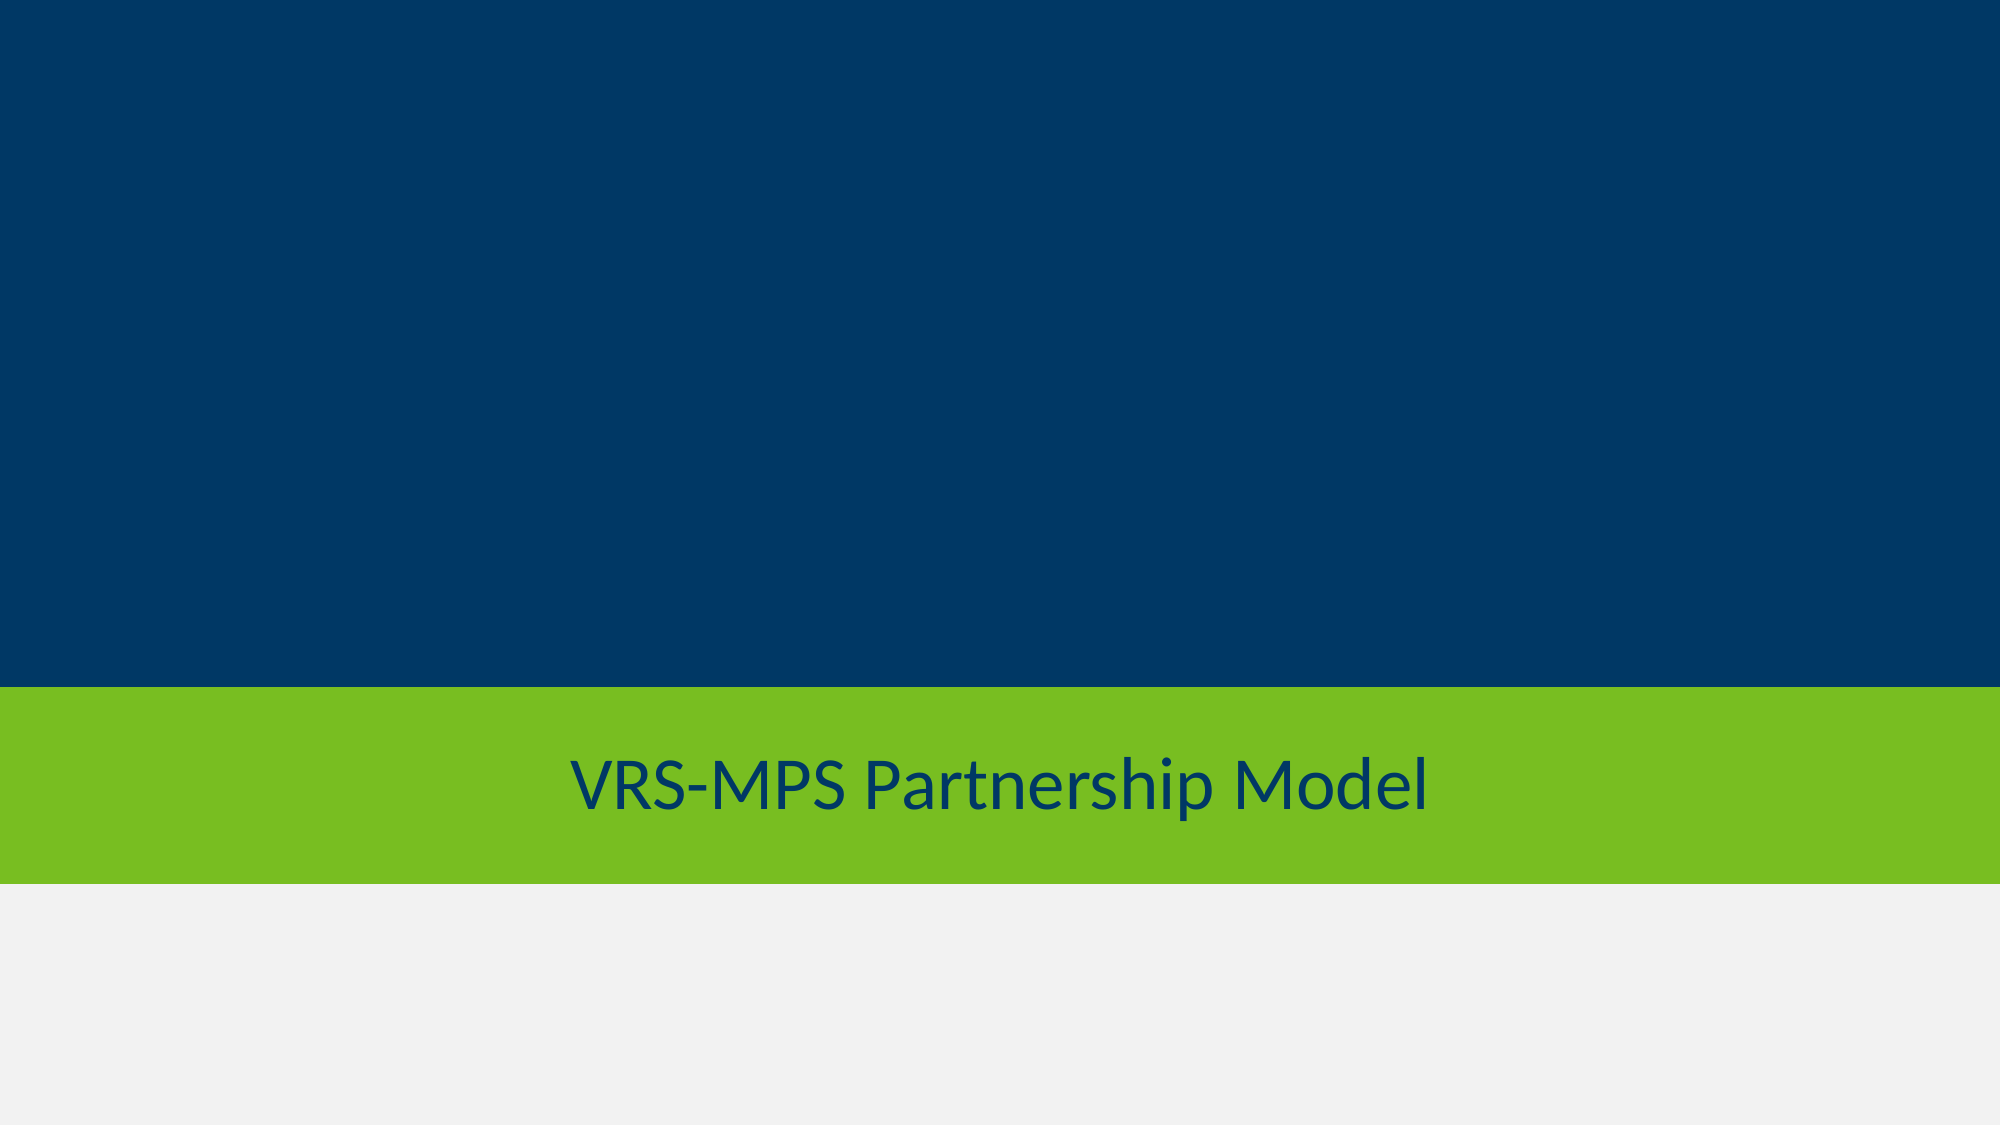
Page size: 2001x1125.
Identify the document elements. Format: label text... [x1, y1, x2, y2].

title VRS-MPS Partnership Model [0, 687, 2000, 884]
